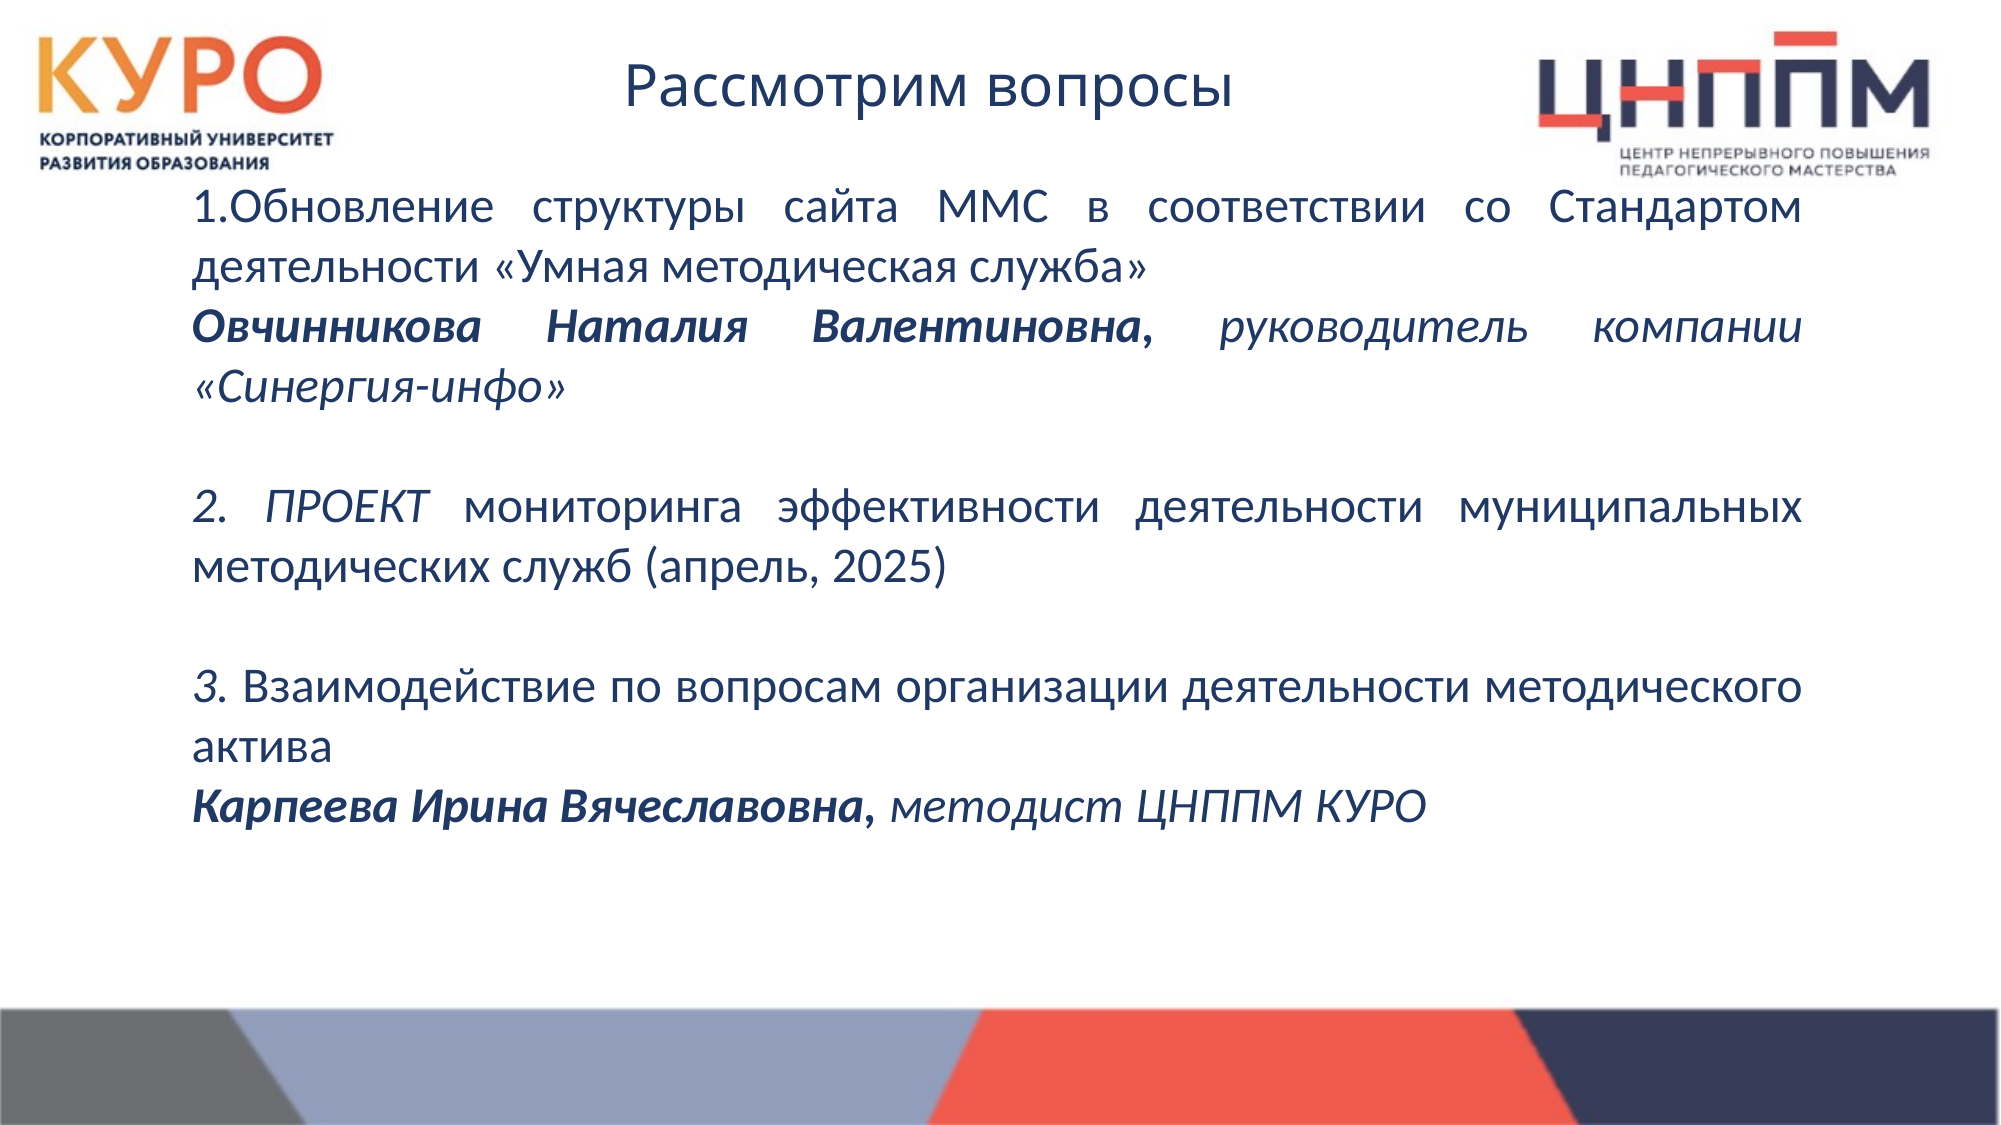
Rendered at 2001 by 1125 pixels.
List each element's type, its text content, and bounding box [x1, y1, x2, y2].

text_box Рассмотрим вопросы [176, 48, 1682, 127]
picture [0, 0, 2001, 1125]
text_box Обновление структуры сайта ММС в соответствии со Стандартом деятельности «Умная методическая служба» Овчинникова Наталия Валентиновна, руководитель компании «Синергия-инфо» 2. ПРОЕКТ мониторинга эффективности деятельности муниципальных методических служб (апрель, 2025) 3. Взаимодействие по вопросам организации деятельности методического актива Карпеева Ирина Вячеславовна, методист ЦНППМ КУРО [176, 165, 1819, 840]
